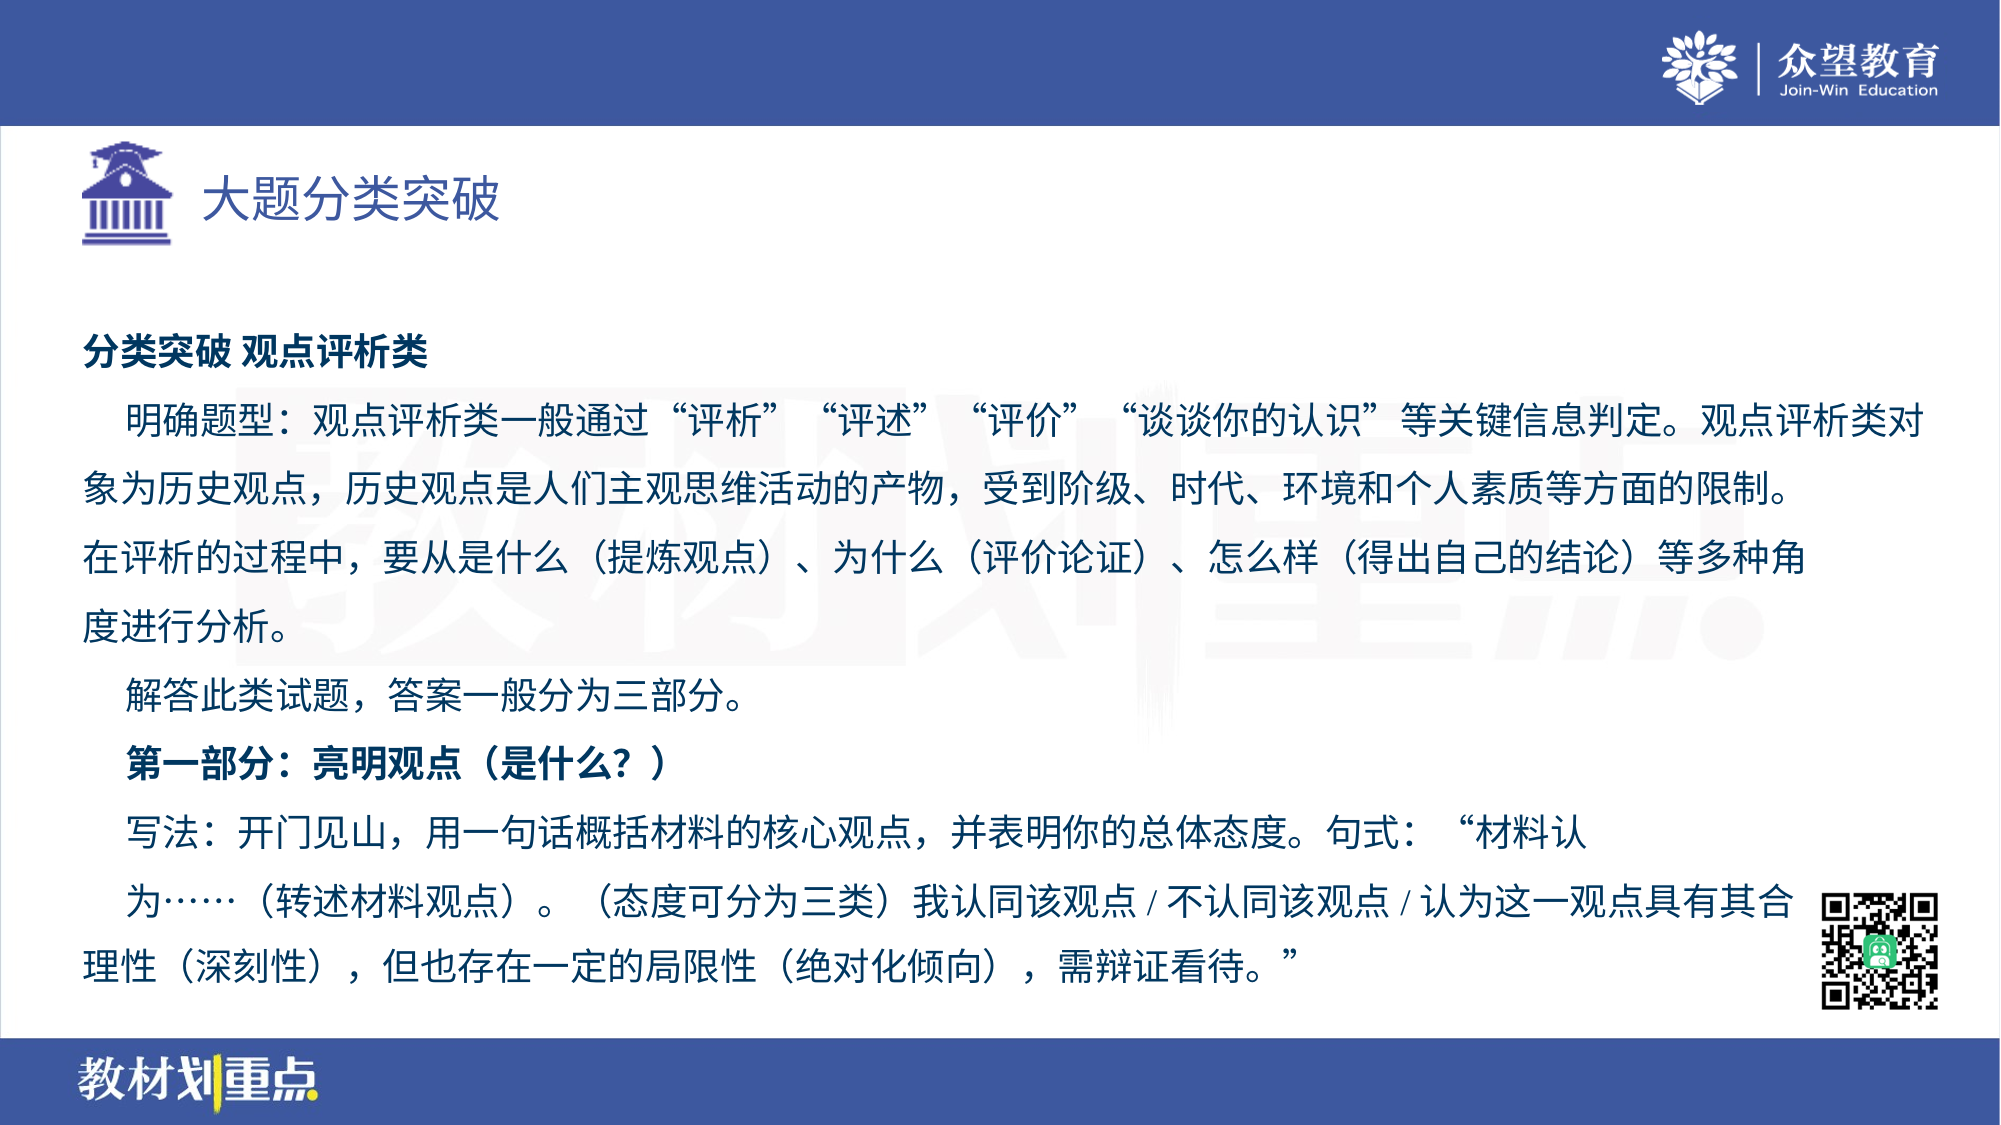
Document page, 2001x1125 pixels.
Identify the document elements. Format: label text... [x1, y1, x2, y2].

picture [0, 0, 2000, 1125]
text_box 分类突破 观点评析类 明确题型：观点评析类一般通过“评析”“评述”“评价”“谈谈你的认识”等关键信息判定。观点评析类对 象为历史观点，历史观点是人们主观思维活动的产物，受到阶级、时代、环境和个人素质等方面的限制。 在评析的过程中，要从是什么（提炼观点）、为什么（评价论证）、怎么样（得出自己的结论）等多种角 度进行分析。 解答此类试题，答案一般分为三部分。 第一部分：亮明观点（是什么？） 写法：开门见山，用一句话概括材料的核心观点，并表明你的总体态度。句式：“材料认 为……（转述材料观点）。（态度可分为三类）我认同该观点/不认同该观点/认为这一观点具有其合 理性（深刻性），但也存在一定的局限性（绝对化倾向），需辩证看待。” [82, 304, 1817, 981]
